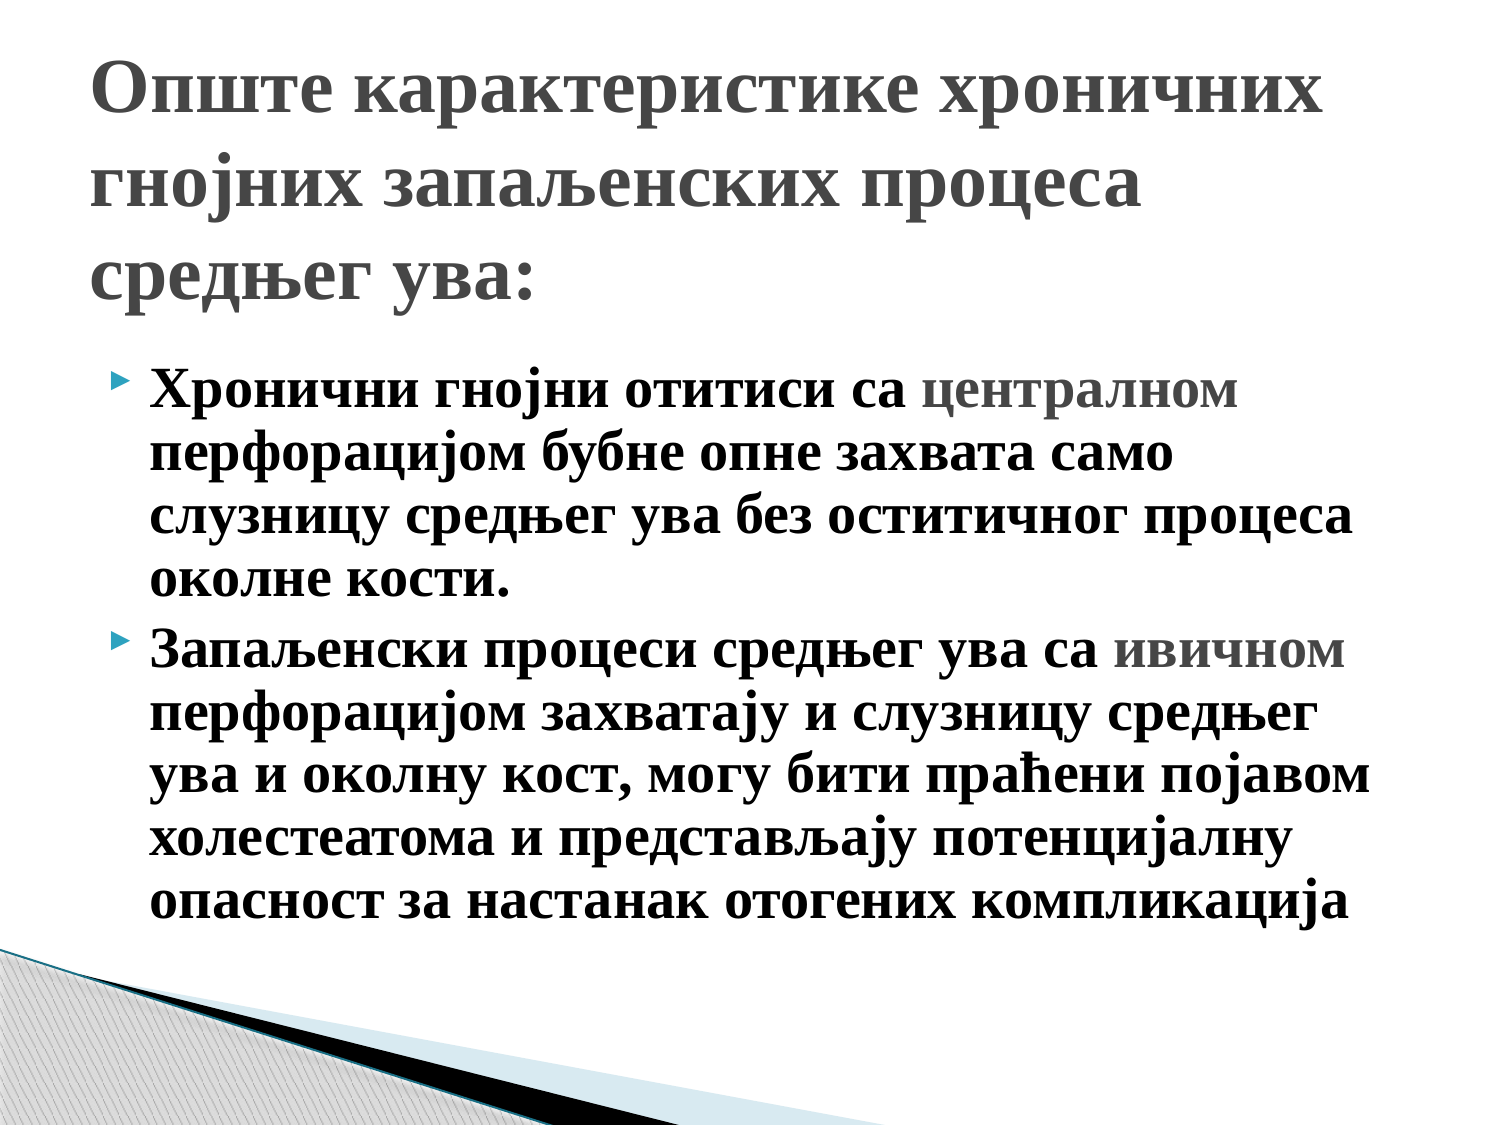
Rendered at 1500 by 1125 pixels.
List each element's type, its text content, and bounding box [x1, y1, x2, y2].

list Хронични гнојни отитиси са централном перфорацијом бубне опне захвата само слузницу средњег ува без оститичног процеса околне кости. Запаљенски процеси средњег ува са ивичном перфорацијом захватају и слузницу средњег ува и околну кост, могу бити праћени појавом холестеатома и представљају потенцијалну опасност за настанак отогених компликација [75, 350, 1425, 986]
title Опште карактеристике хроничних гнојних запаљенских процеса средњег ува: [75, 24, 1425, 325]
